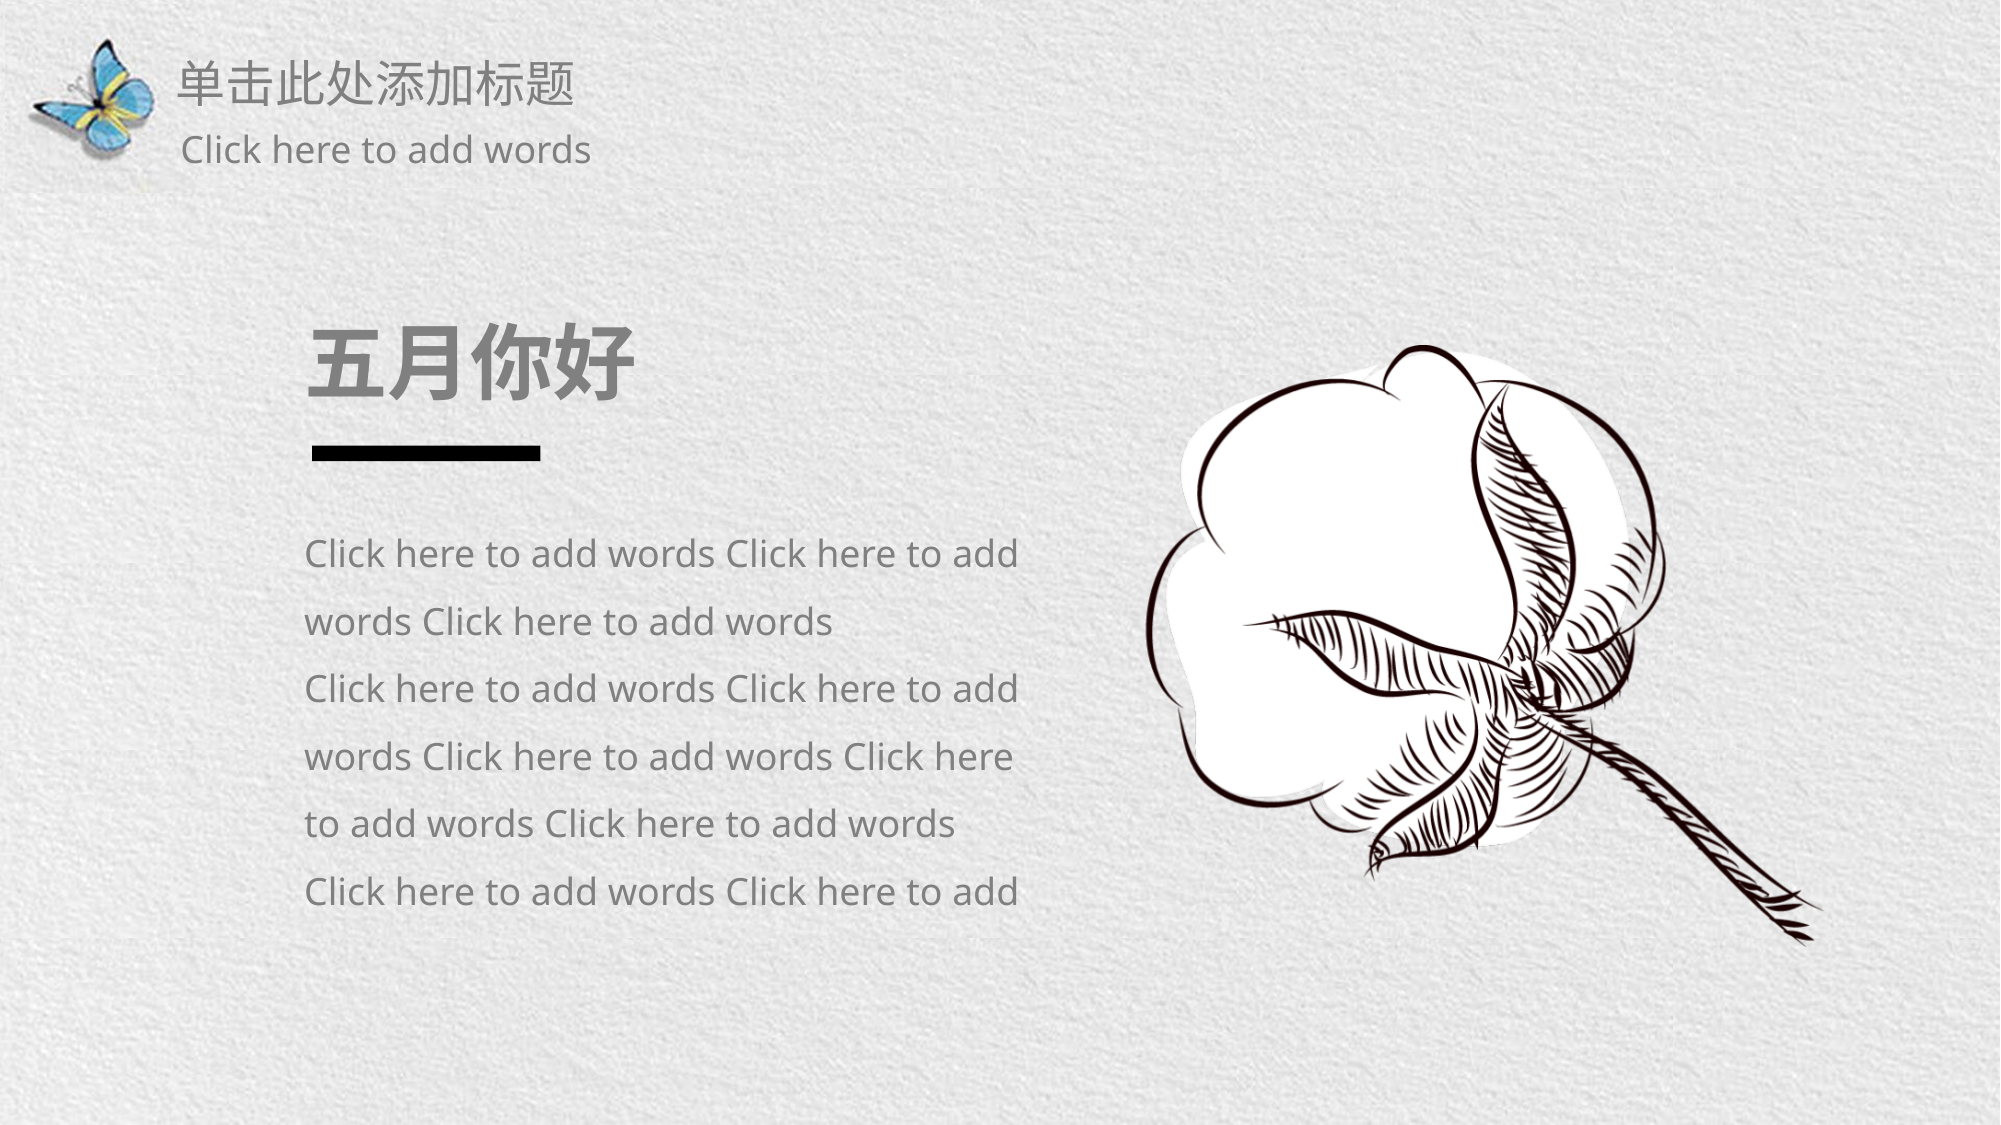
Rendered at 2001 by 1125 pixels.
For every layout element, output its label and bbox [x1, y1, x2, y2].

text_box [0, 0, 2000, 1125]
picture [1070, 345, 1872, 971]
picture [5, 4, 198, 193]
